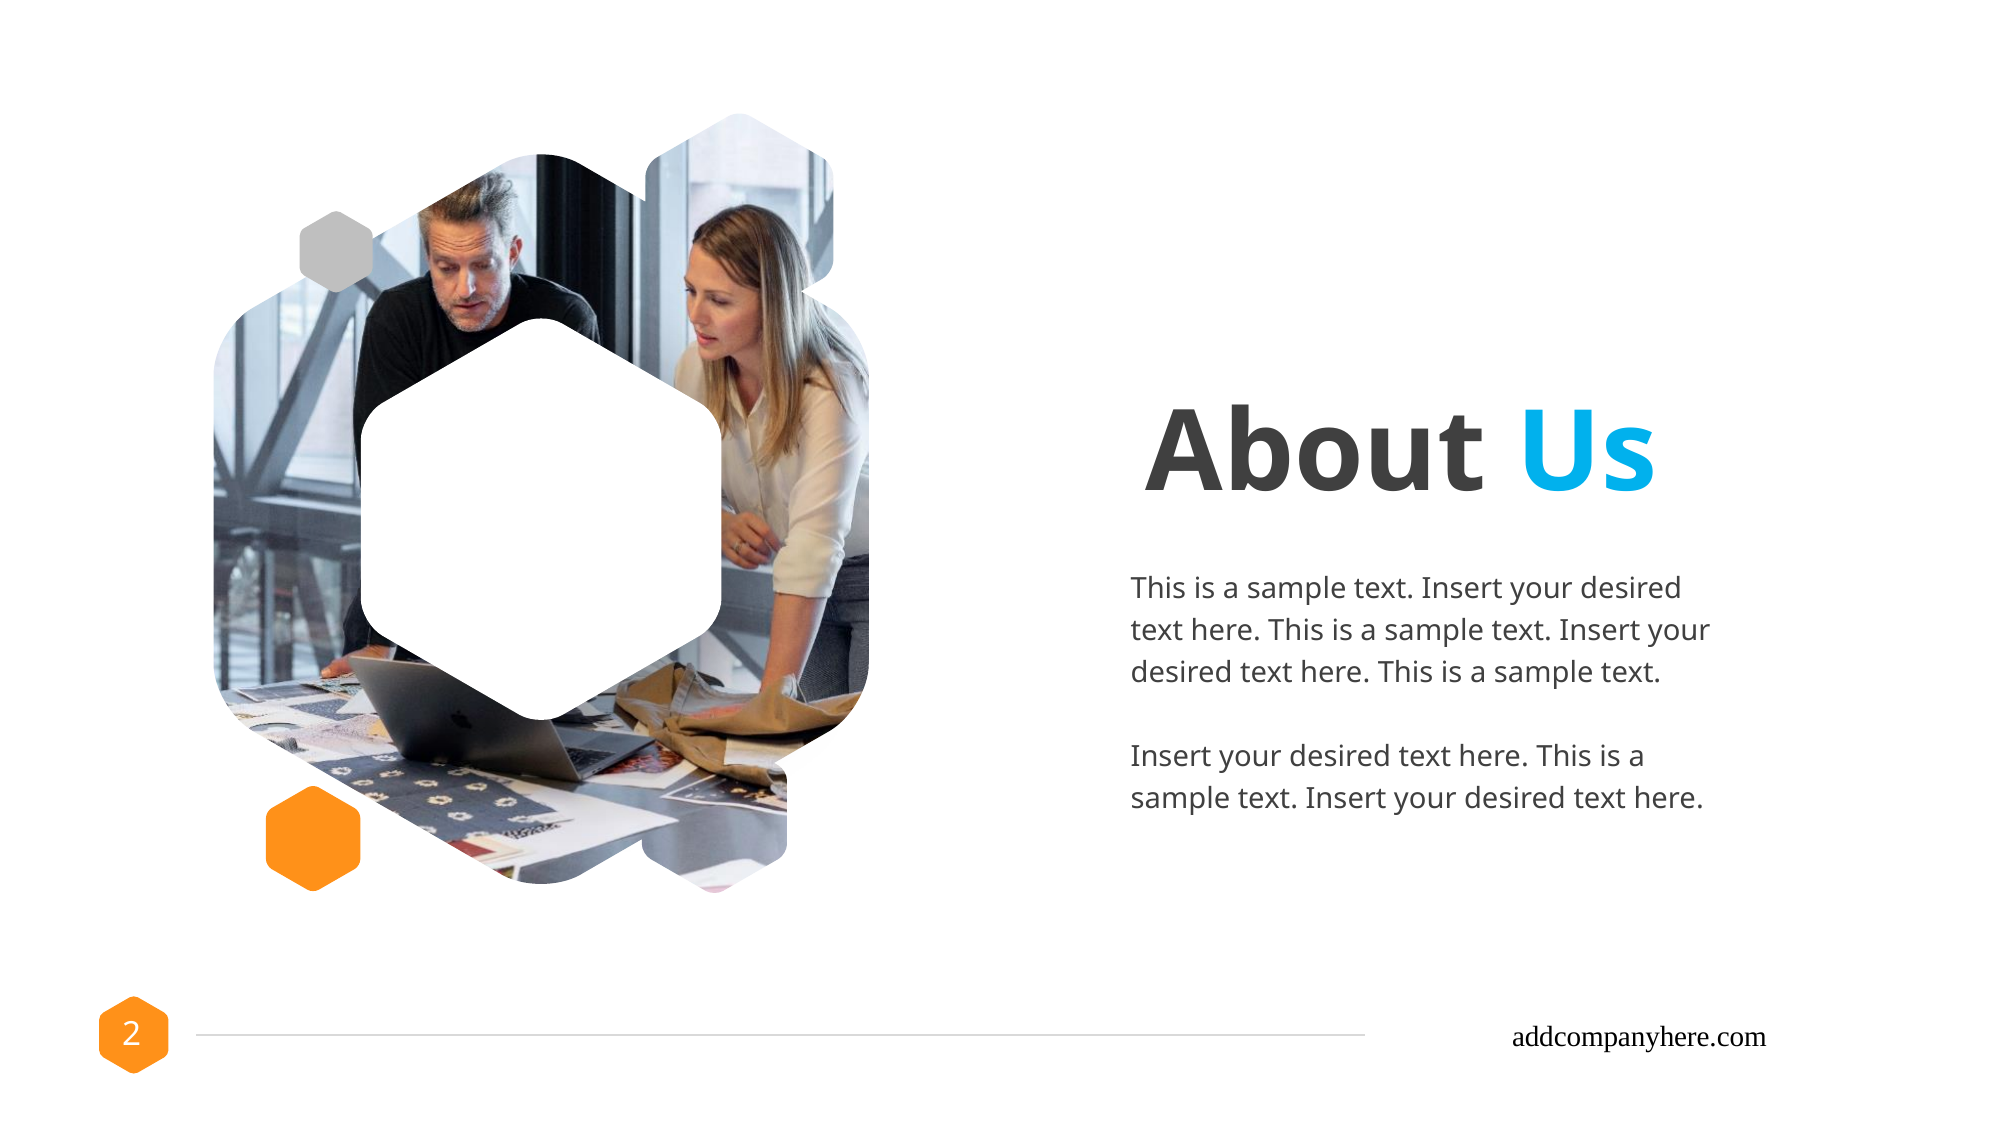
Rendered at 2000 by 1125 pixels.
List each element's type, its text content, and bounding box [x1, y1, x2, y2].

text_box About Us [1130, 397, 1728, 520]
text_box This is a sample text. Insert your desired text here. This is a sample text. Insert your desired text here. This is a sample text. Insert your desired text here. This is a sample text. Insert your desired text here. [1130, 562, 1728, 814]
picture [213, 113, 869, 894]
slide_number 2 [100, 1005, 163, 1065]
footer addcompanyhere.com [1379, 1004, 1900, 1065]
